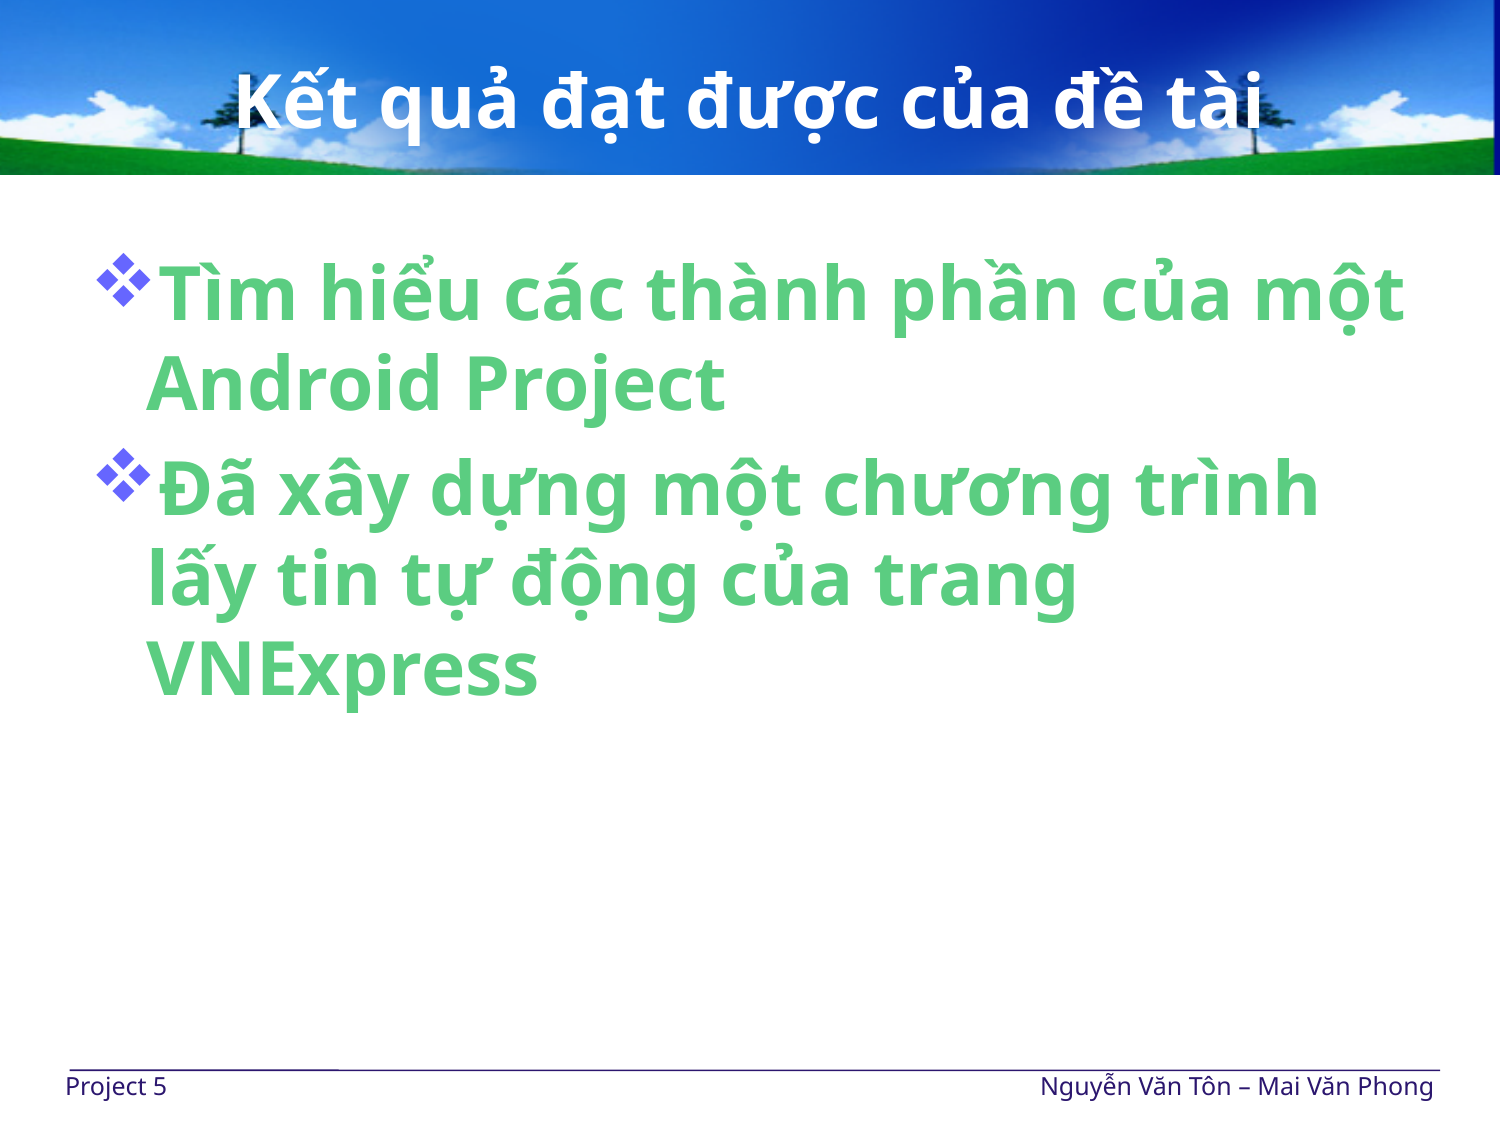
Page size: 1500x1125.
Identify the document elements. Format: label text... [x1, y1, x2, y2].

list Tìm hiểu các thành phần của một Android Project Đã xây dựng một chương trình lấy tin tự động của trang VNExpress [74, 237, 1426, 1038]
slide_number Project 5 [49, 1062, 401, 1116]
footer Nguyễn Văn Tôn – Mai Văn Phong [974, 1062, 1451, 1116]
title Kết quả đạt được của đề tài [74, 52, 1426, 145]
picture [0, 0, 1500, 175]
